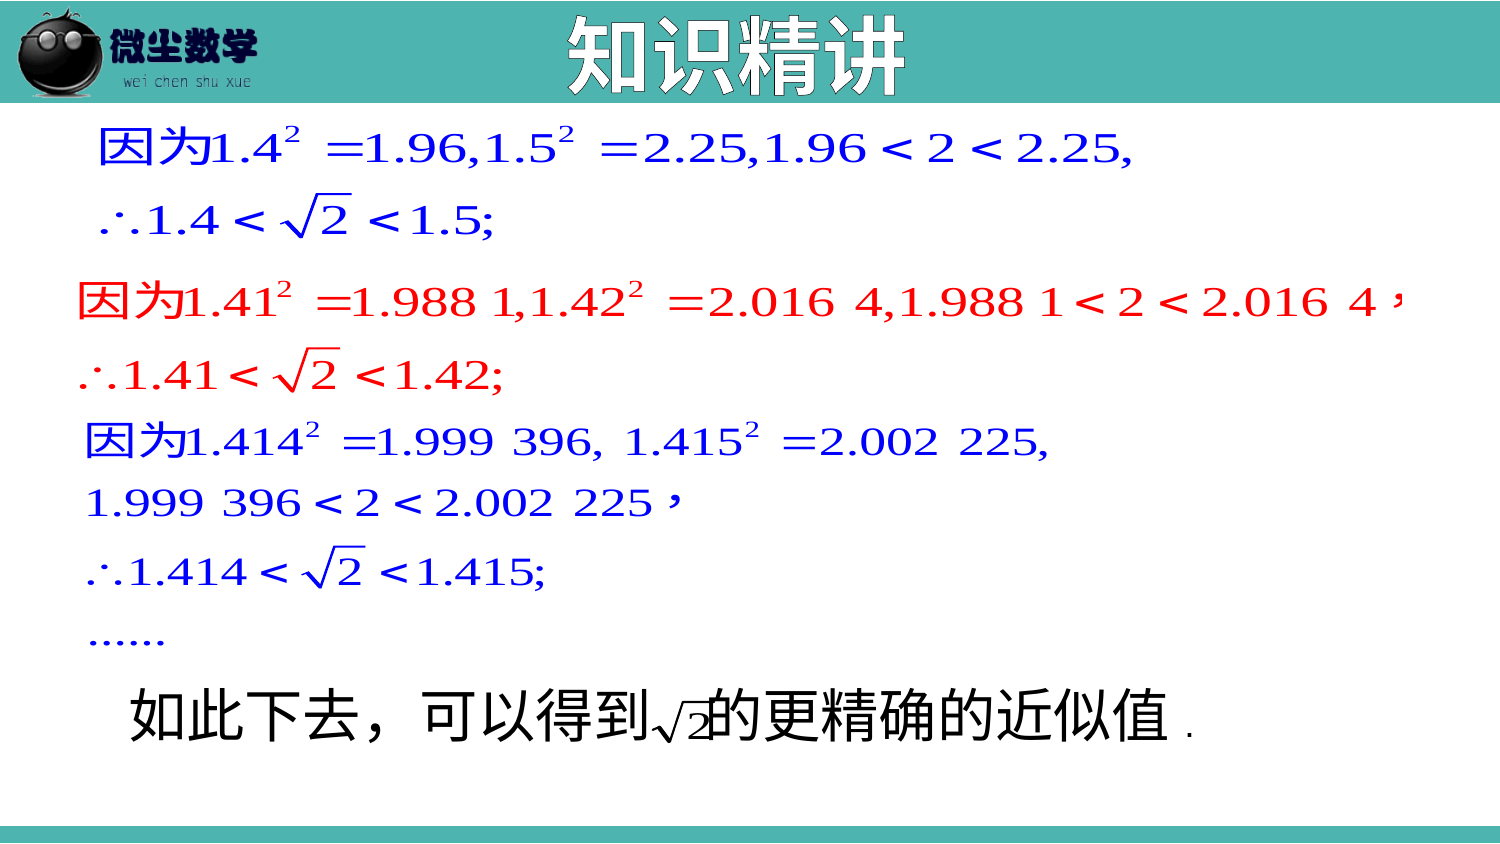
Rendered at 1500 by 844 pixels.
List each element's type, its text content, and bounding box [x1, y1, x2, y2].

text_box 知识精讲 [554, 0, 920, 111]
picture [0, 1, 1500, 843]
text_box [81, 671, 1242, 758]
